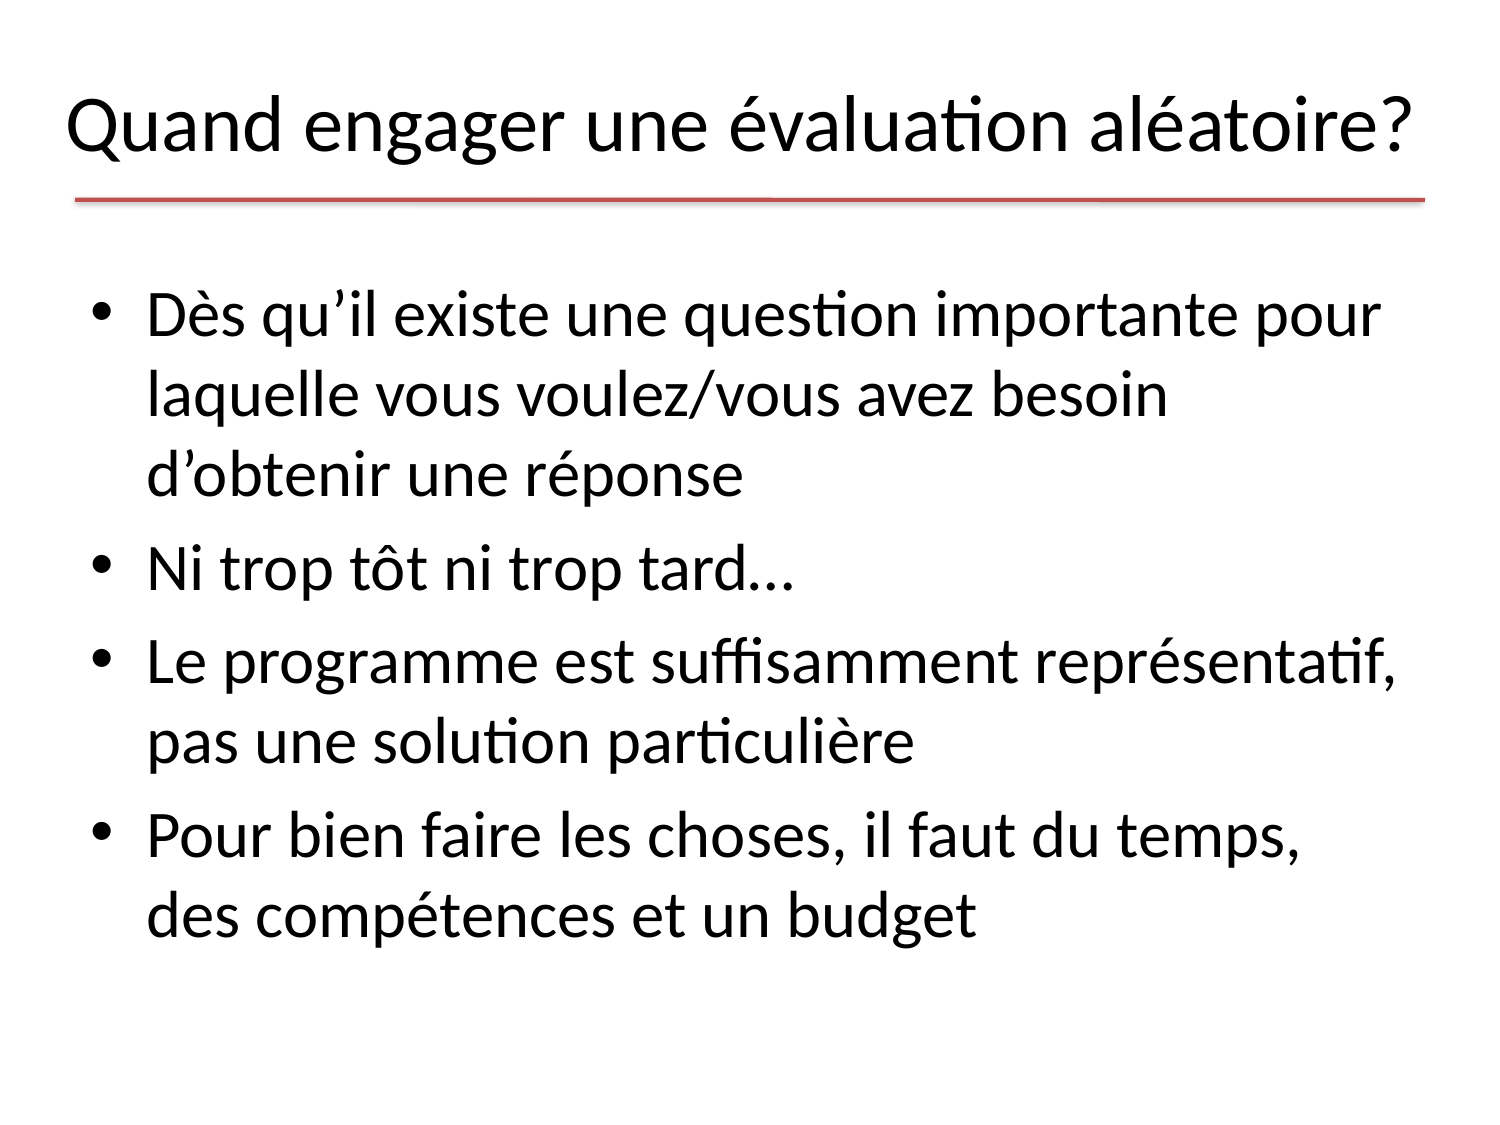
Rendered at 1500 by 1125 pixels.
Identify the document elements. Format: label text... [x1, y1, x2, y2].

title Quand engager une évaluation aléatoire? [50, 24, 1475, 213]
list Dès qu’il existe une question importante pour laquelle vous voulez/vous avez besoin d’obtenir une réponse Ni trop tôt ni trop tard… Le programme est suffisamment représentatif, pas une solution particulière Pour bien faire les choses, il faut du temps, des compétences et un budget [75, 262, 1425, 1025]
